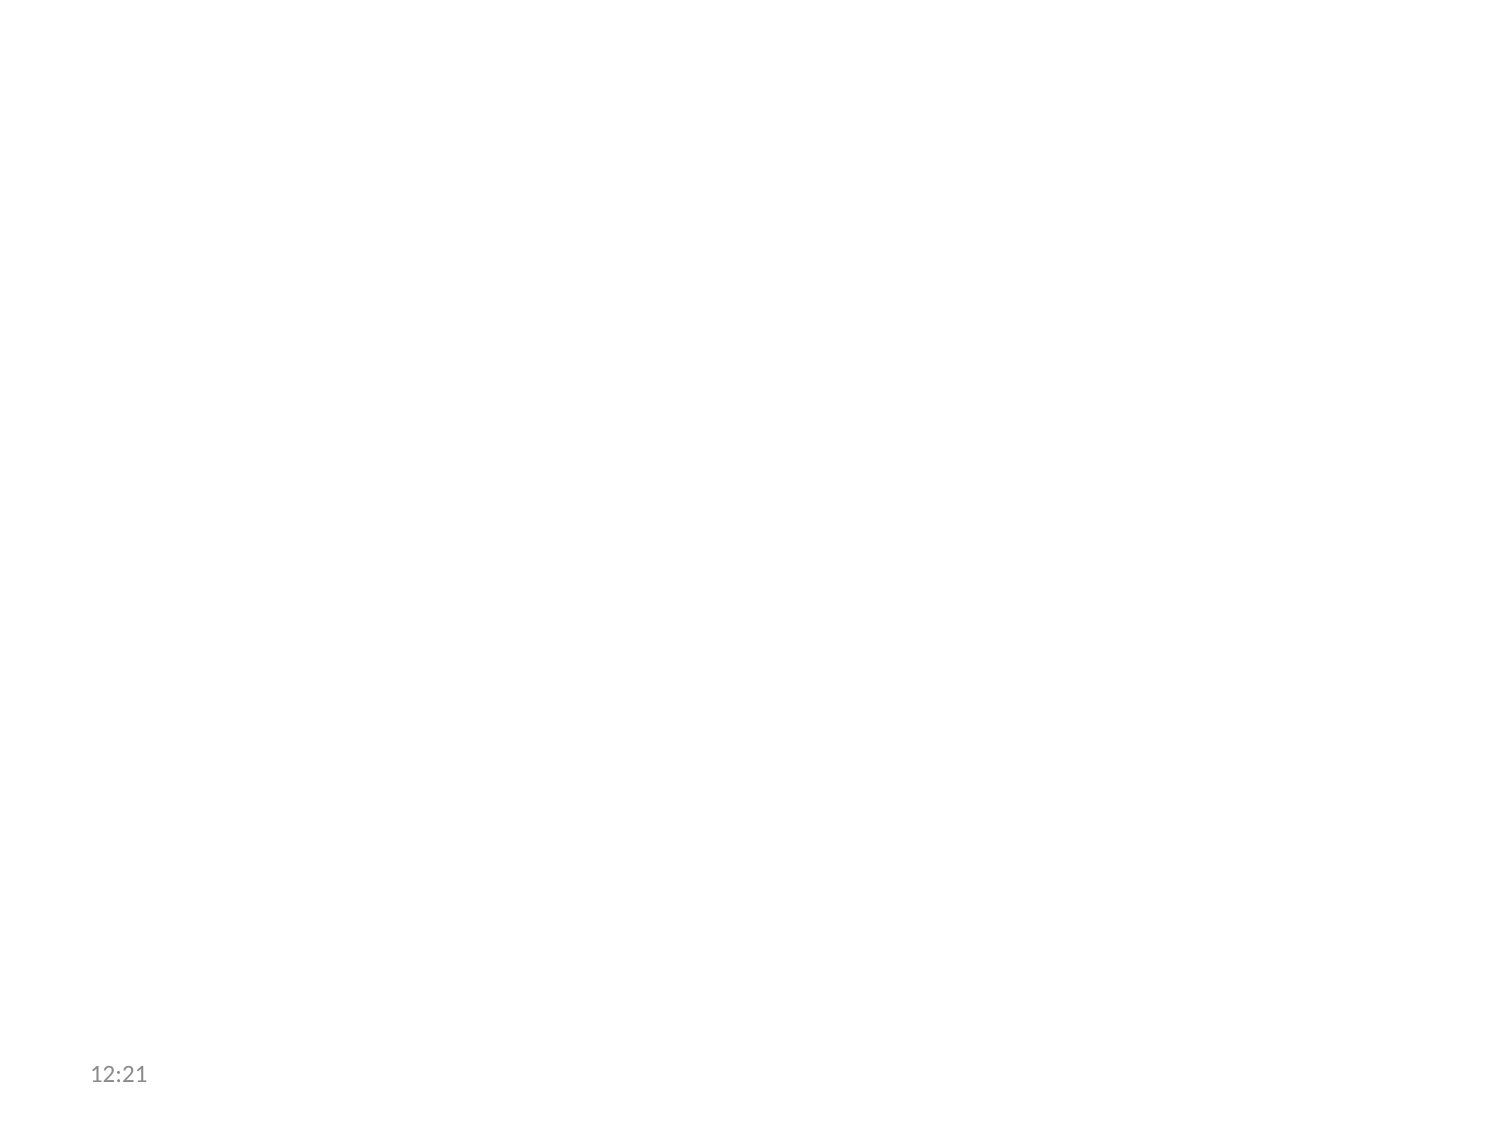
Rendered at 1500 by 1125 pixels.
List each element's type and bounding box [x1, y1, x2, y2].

slide_number [75, 1042, 425, 1103]
